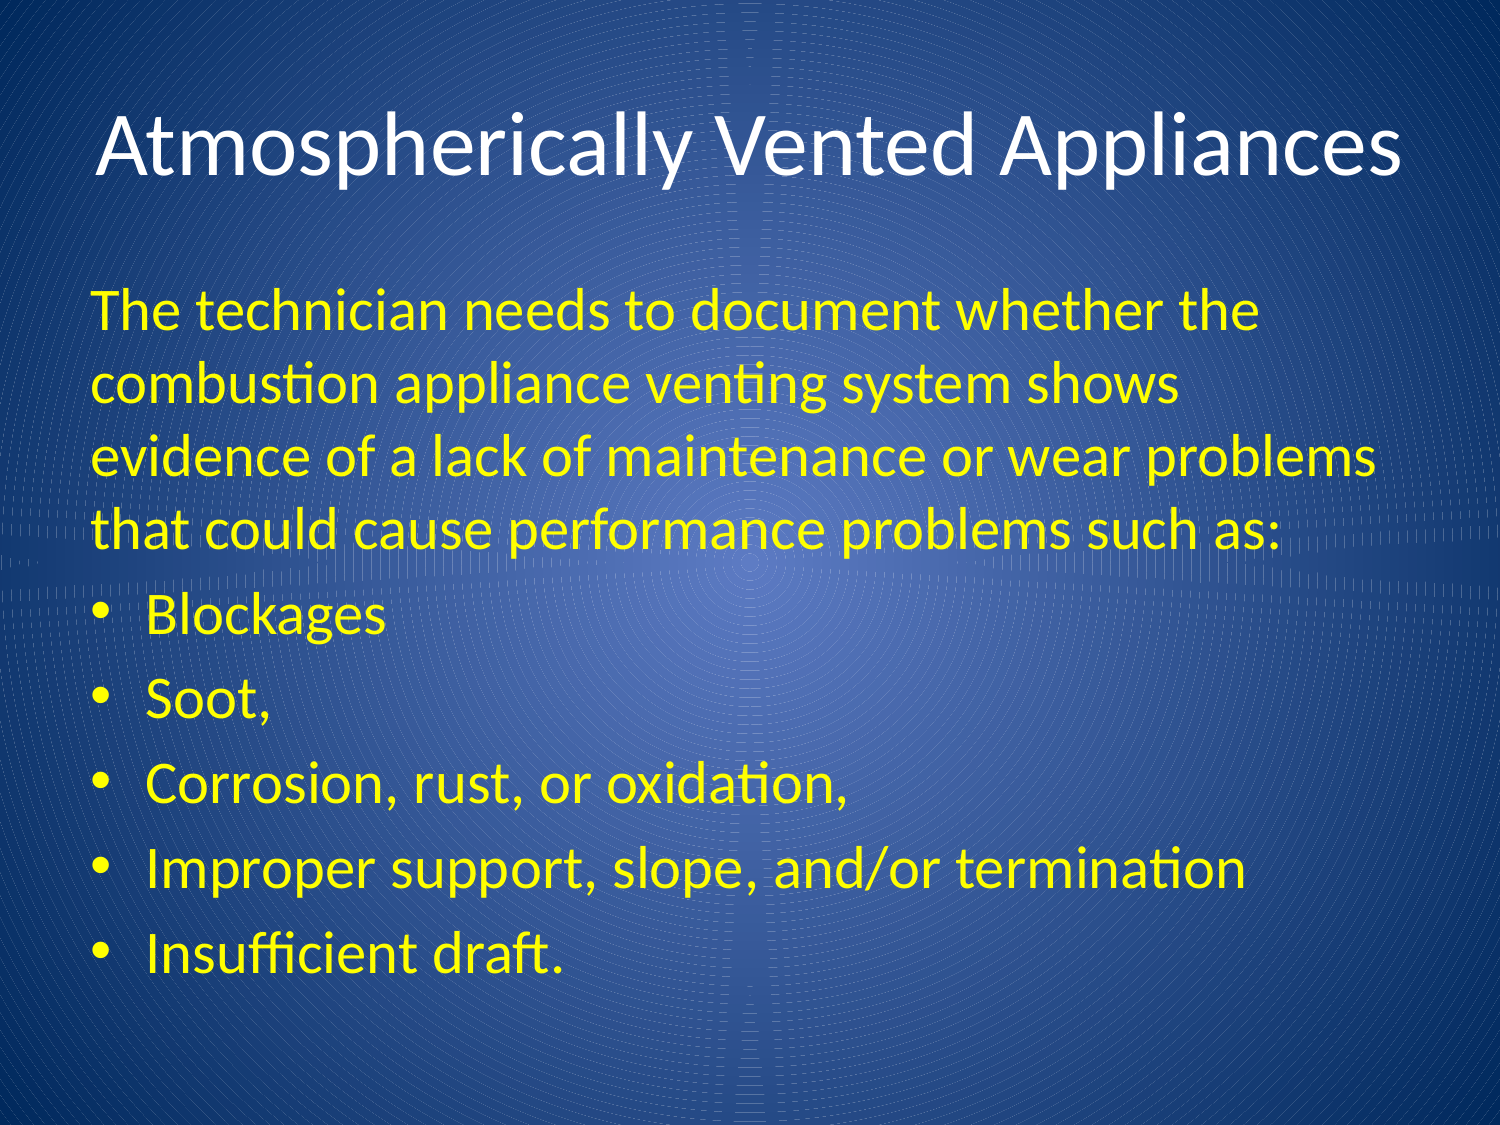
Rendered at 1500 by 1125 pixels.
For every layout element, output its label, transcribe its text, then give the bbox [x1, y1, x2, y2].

title Atmospherically Vented Appliances [75, 45, 1425, 233]
list The technician needs to document whether the combustion appliance venting system shows evidence of a lack of maintenance or wear problems that could cause performance problems such as: Blockages Soot, Corrosion, rust, or oxidation, Improper support, slope, and/or termination Insufficient draft. [75, 262, 1425, 1005]
